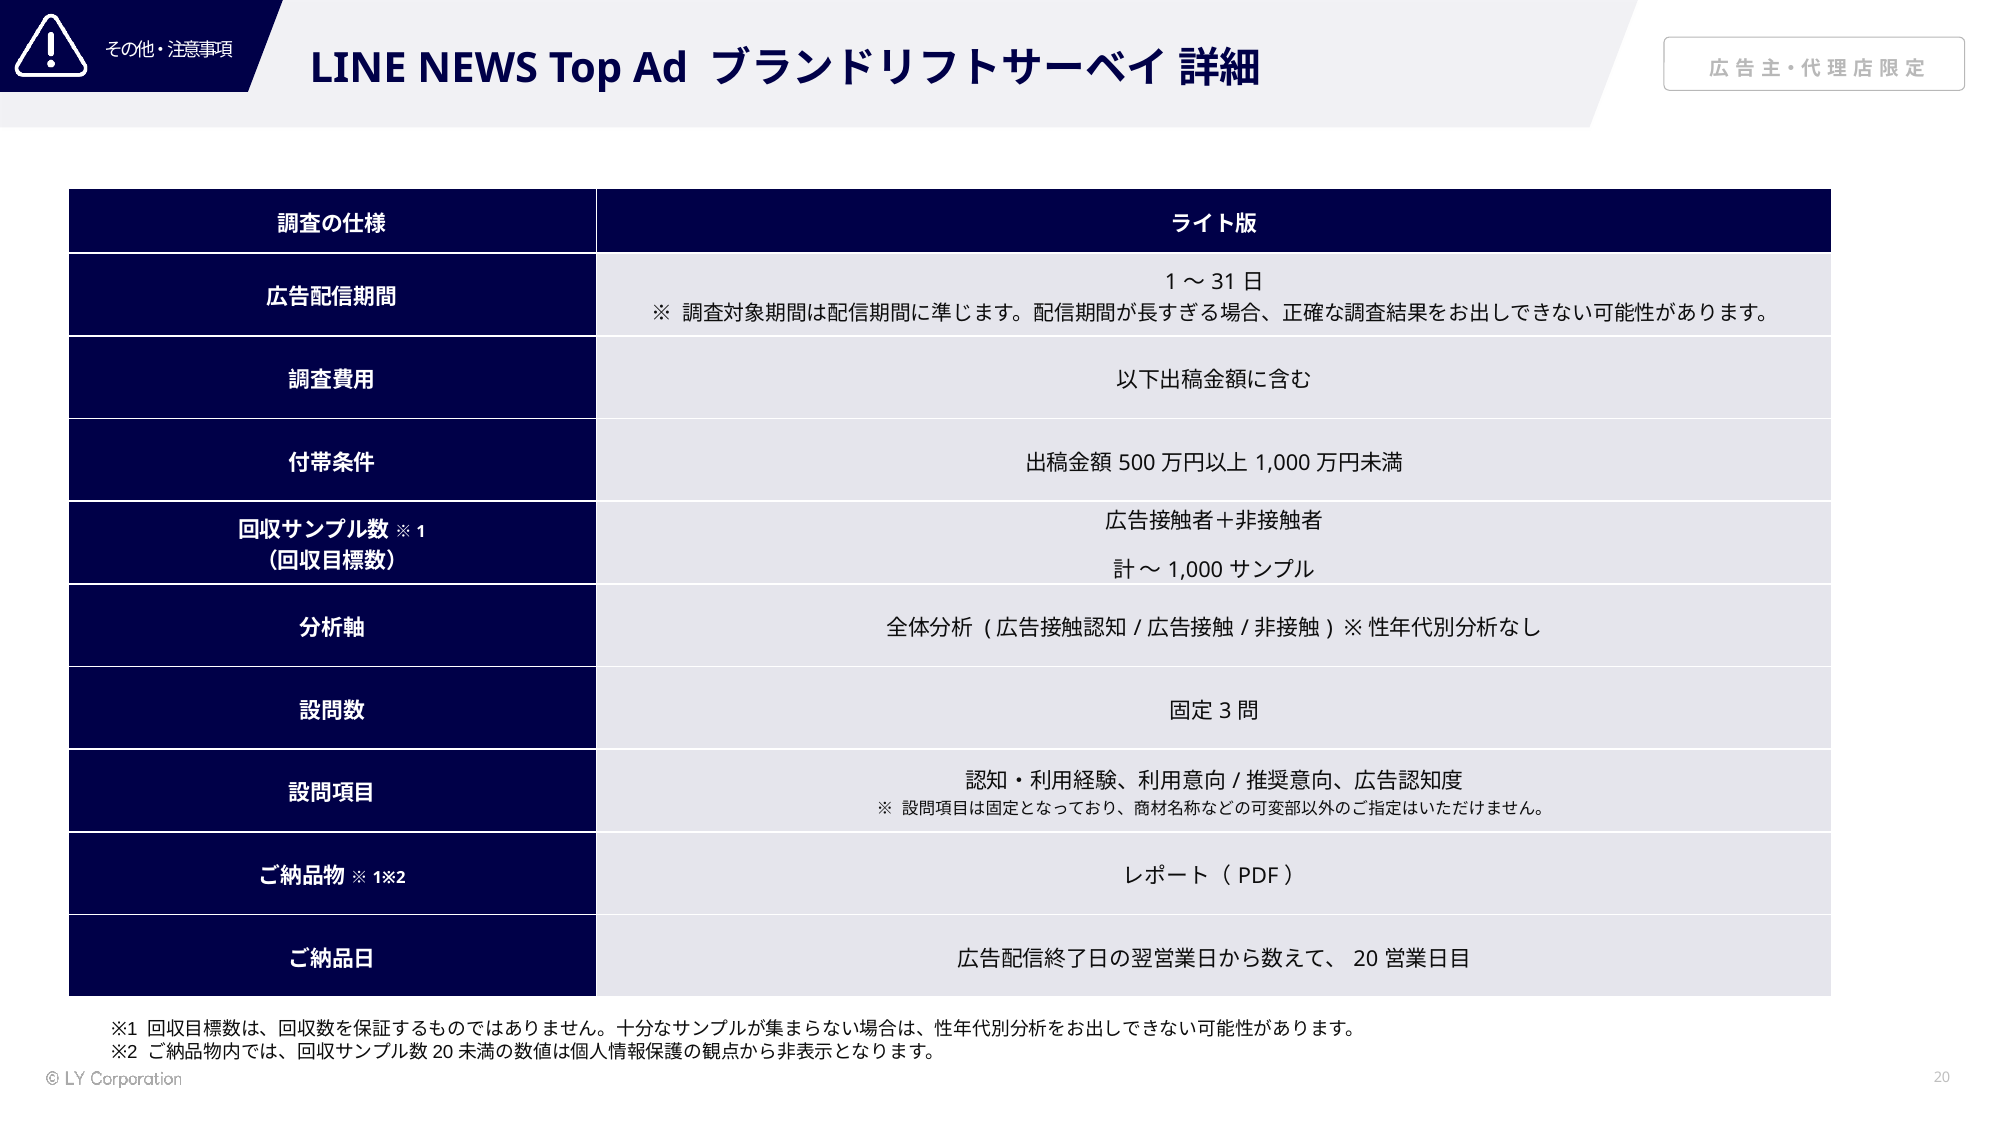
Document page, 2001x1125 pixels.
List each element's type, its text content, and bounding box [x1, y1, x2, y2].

table_cell 広告配信期間 [69, 254, 596, 335]
picture [8, 4, 92, 88]
table_cell 回収サンプル数 ※1 （回収目標数） [69, 502, 596, 583]
table_cell 付帯条件 [69, 419, 596, 500]
table_cell ご納品物 ※1※2 [69, 833, 596, 914]
table_cell 広告接触者＋非接触者 計 ～1,000サンプル [597, 502, 1831, 583]
table_header ライト版 [597, 189, 1831, 252]
table_cell 1～31日 ※ 調査対象期間は配信期間に準じます。配信期間が長すぎる場合、正確な調査結果をお出しできない可能性があります。 [597, 254, 1831, 335]
table_header 調査の仕様 [69, 189, 596, 252]
table_cell 調査費用 [69, 337, 596, 418]
table_cell ご納品日 [69, 915, 596, 996]
table_cell 全体分析 (広告接触認知/広告接触/非接触) ※性年代別分析なし [597, 585, 1831, 666]
table_cell 固定3問 [597, 667, 1831, 748]
table_cell レポート（PDF） [597, 833, 1831, 914]
table_cell 出稿金額500万円以上1,000万円未満 [597, 419, 1831, 500]
table_cell 広告配信終了日の翌営業日から数えて、20営業日目 [597, 915, 1831, 996]
table_cell 分析軸 [69, 585, 596, 666]
picture [46, 1071, 181, 1088]
table_cell 設問項目 [69, 750, 596, 831]
table_cell 設問数 [69, 667, 596, 748]
text_box ※1 回収目標数は、回収数を保証するものではありません。十分なサンプルが集まらない場合は、性年代別分析をお出しできない可能性があります。 ※2 ご納品物内では、回収サンプル数20未満の数値は個人情報保護の観点から非表示となります。 [96, 1009, 1847, 1070]
text_box その他・注意事項 [97, 13, 240, 81]
list LINE NEWS Top Ad ブランドリフトサーベイ 詳細 [309, 41, 1645, 97]
table_cell 以下出稿金額に含む [597, 337, 1831, 418]
table_cell 認知・利用経験、利用意向/推奨意向、広告認知度 ※ 設問項目は固定となっており、商材名称などの可変部以外のご指定はいただけません。 [597, 750, 1831, 831]
